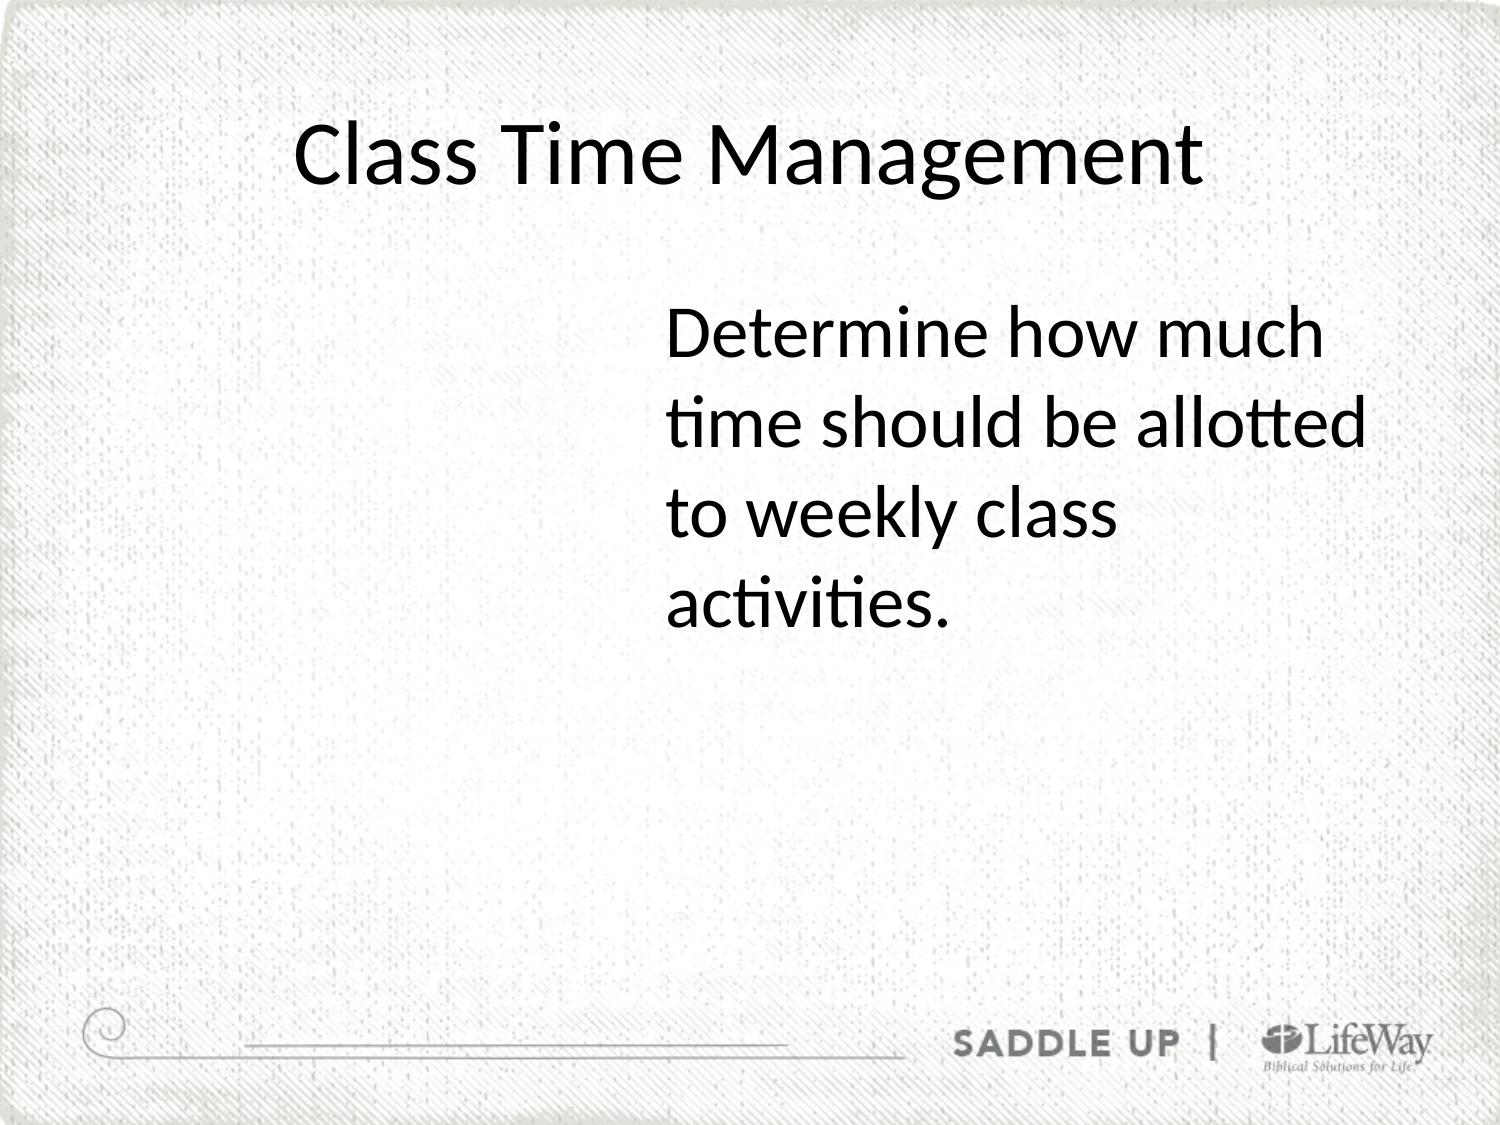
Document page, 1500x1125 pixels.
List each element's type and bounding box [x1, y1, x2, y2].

list [0, 0, 1500, 1125]
